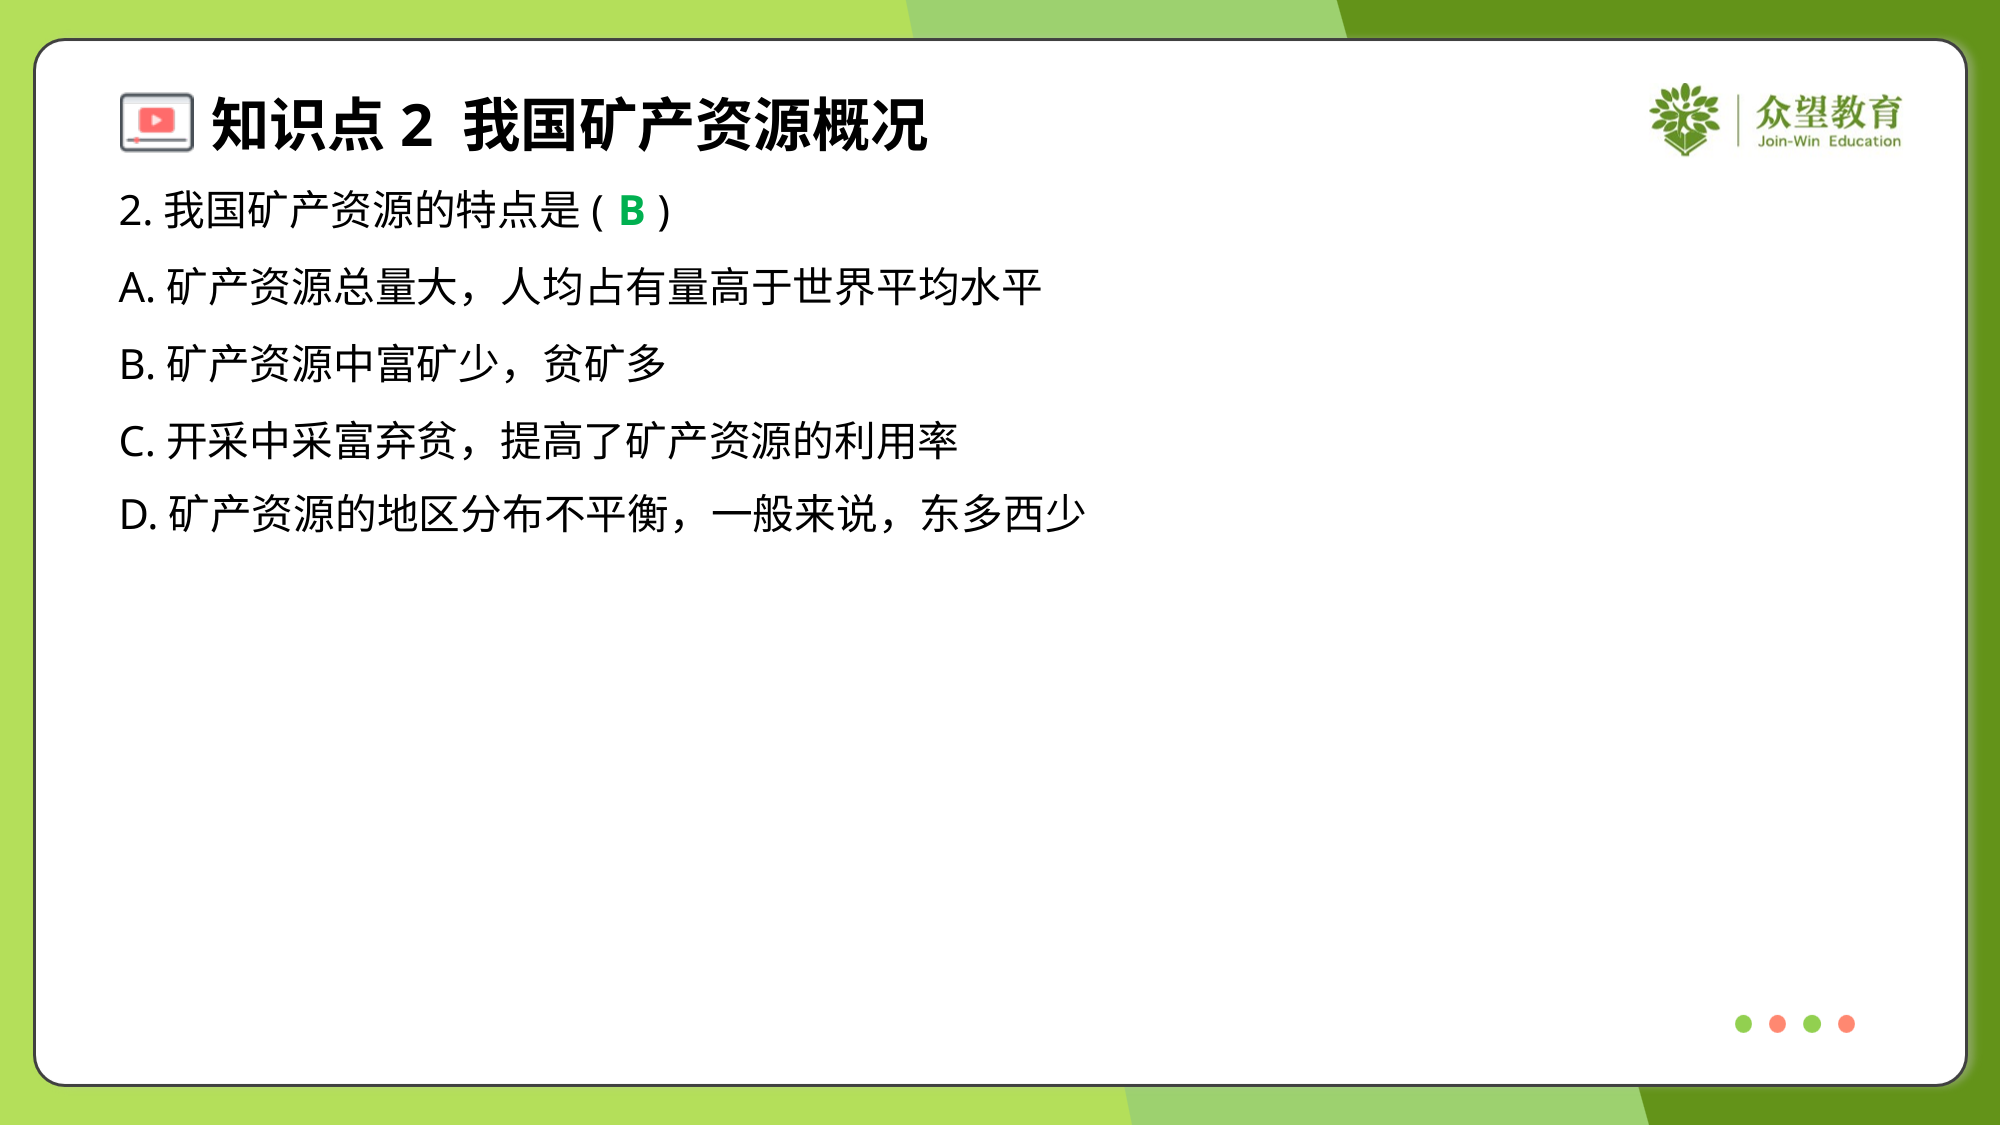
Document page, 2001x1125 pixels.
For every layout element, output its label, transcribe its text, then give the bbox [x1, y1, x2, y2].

picture [0, 0, 2000, 1125]
text_box 2.我国矿产资源的特点是( ) [662, 158, 1883, 226]
text_box 2.我国矿产资源的特点是( ) [118, 158, 602, 226]
text_box B [602, 158, 662, 226]
text_box A.矿产资源总量大，人均占有量高于世界平均水平 B.矿产资源中富矿少，贫矿多 C.开采中采富弃贫，提高了矿产资源的利用率 D.矿产资源的地区分布不平衡，一般来说，东多西少 [118, 235, 1883, 531]
